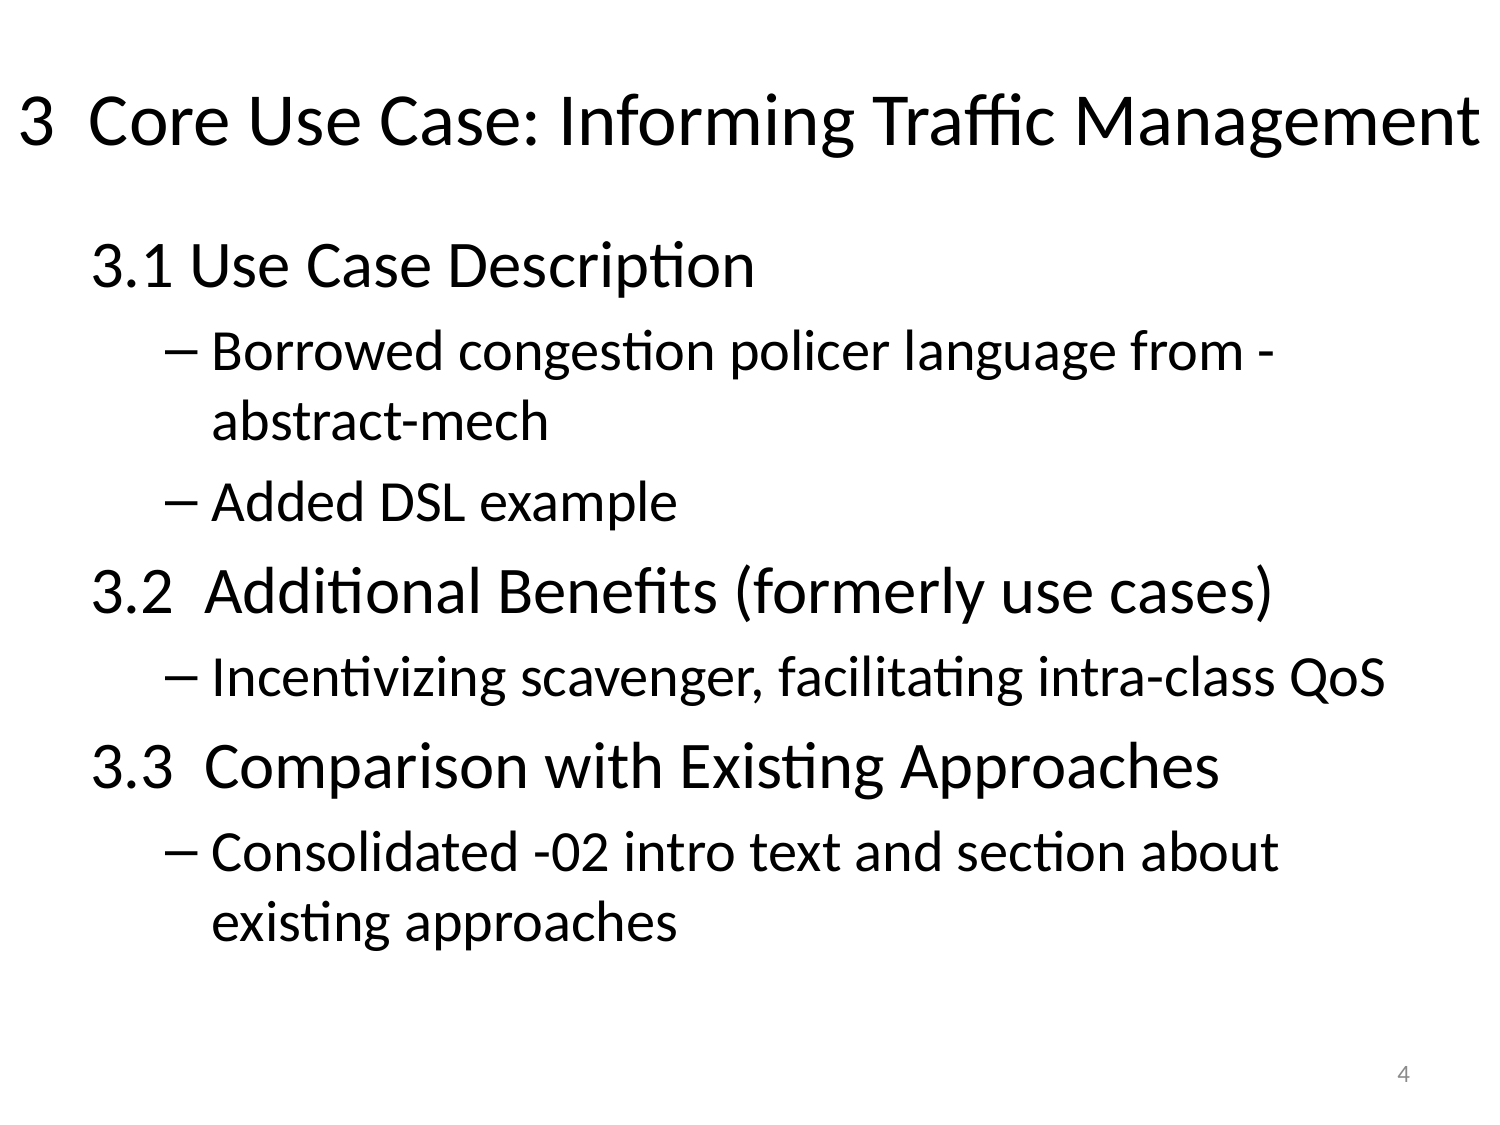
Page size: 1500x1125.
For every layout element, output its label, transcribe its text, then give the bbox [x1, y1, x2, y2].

title 3 Core Use Case: Informing Traffic Management [0, 21, 1500, 210]
slide_number 4 [1074, 1042, 1425, 1103]
list 3.1 Use Case Description Borrowed congestion policer language from -abstract-mech Added DSL example 3.2 Additional Benefits (formerly use cases) Incentivizing scavenger, facilitating intra-class QoS 3.3 Comparison with Existing Approaches Consolidated -02 intro text and section about existing approaches [75, 213, 1425, 1054]
